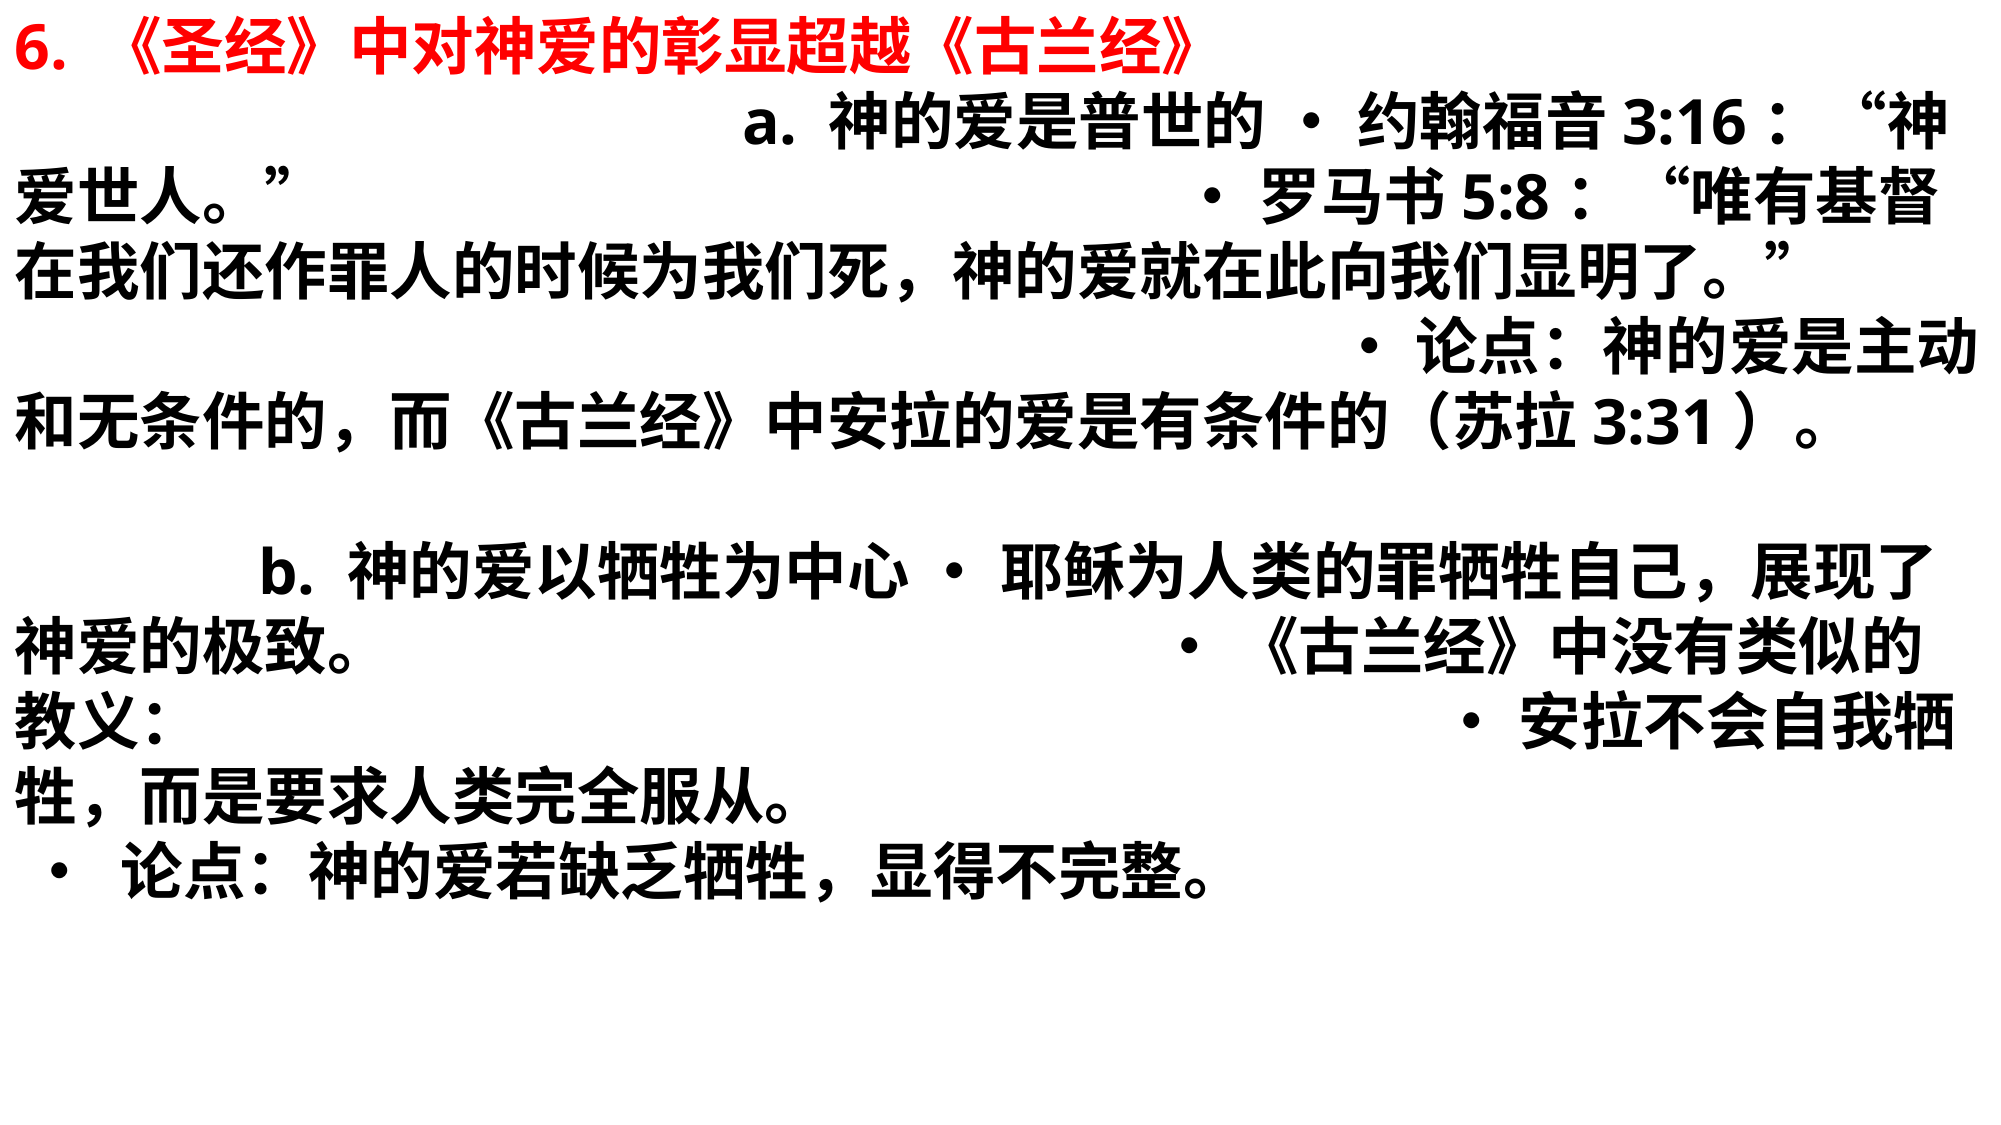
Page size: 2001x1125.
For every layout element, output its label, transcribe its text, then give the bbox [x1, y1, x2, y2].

text_box 6. 《圣经》中对神爱的彰显超越《古兰经》 a. 神的爱是普世的 • 约翰福音3:16：“神爱世人。” • 罗马书5:8：“唯有基督在我们还作罪人的时候为我们死，神的爱就在此向我们显明了。” • 论点：神的爱是主动和无条件的，而《古兰经》中安拉的爱是有条件的（苏拉3:31）。 b. 神的爱以牺牲为中心 • 耶稣为人类的罪牺牲自己，展现了神爱的极致。 • 《古兰经》中没有类似的教义： • 安拉不会自我牺牲，而是要求人类完全服从。 • 论点：神的爱若缺乏牺牲，显得不完整。 [0, 0, 2000, 914]
